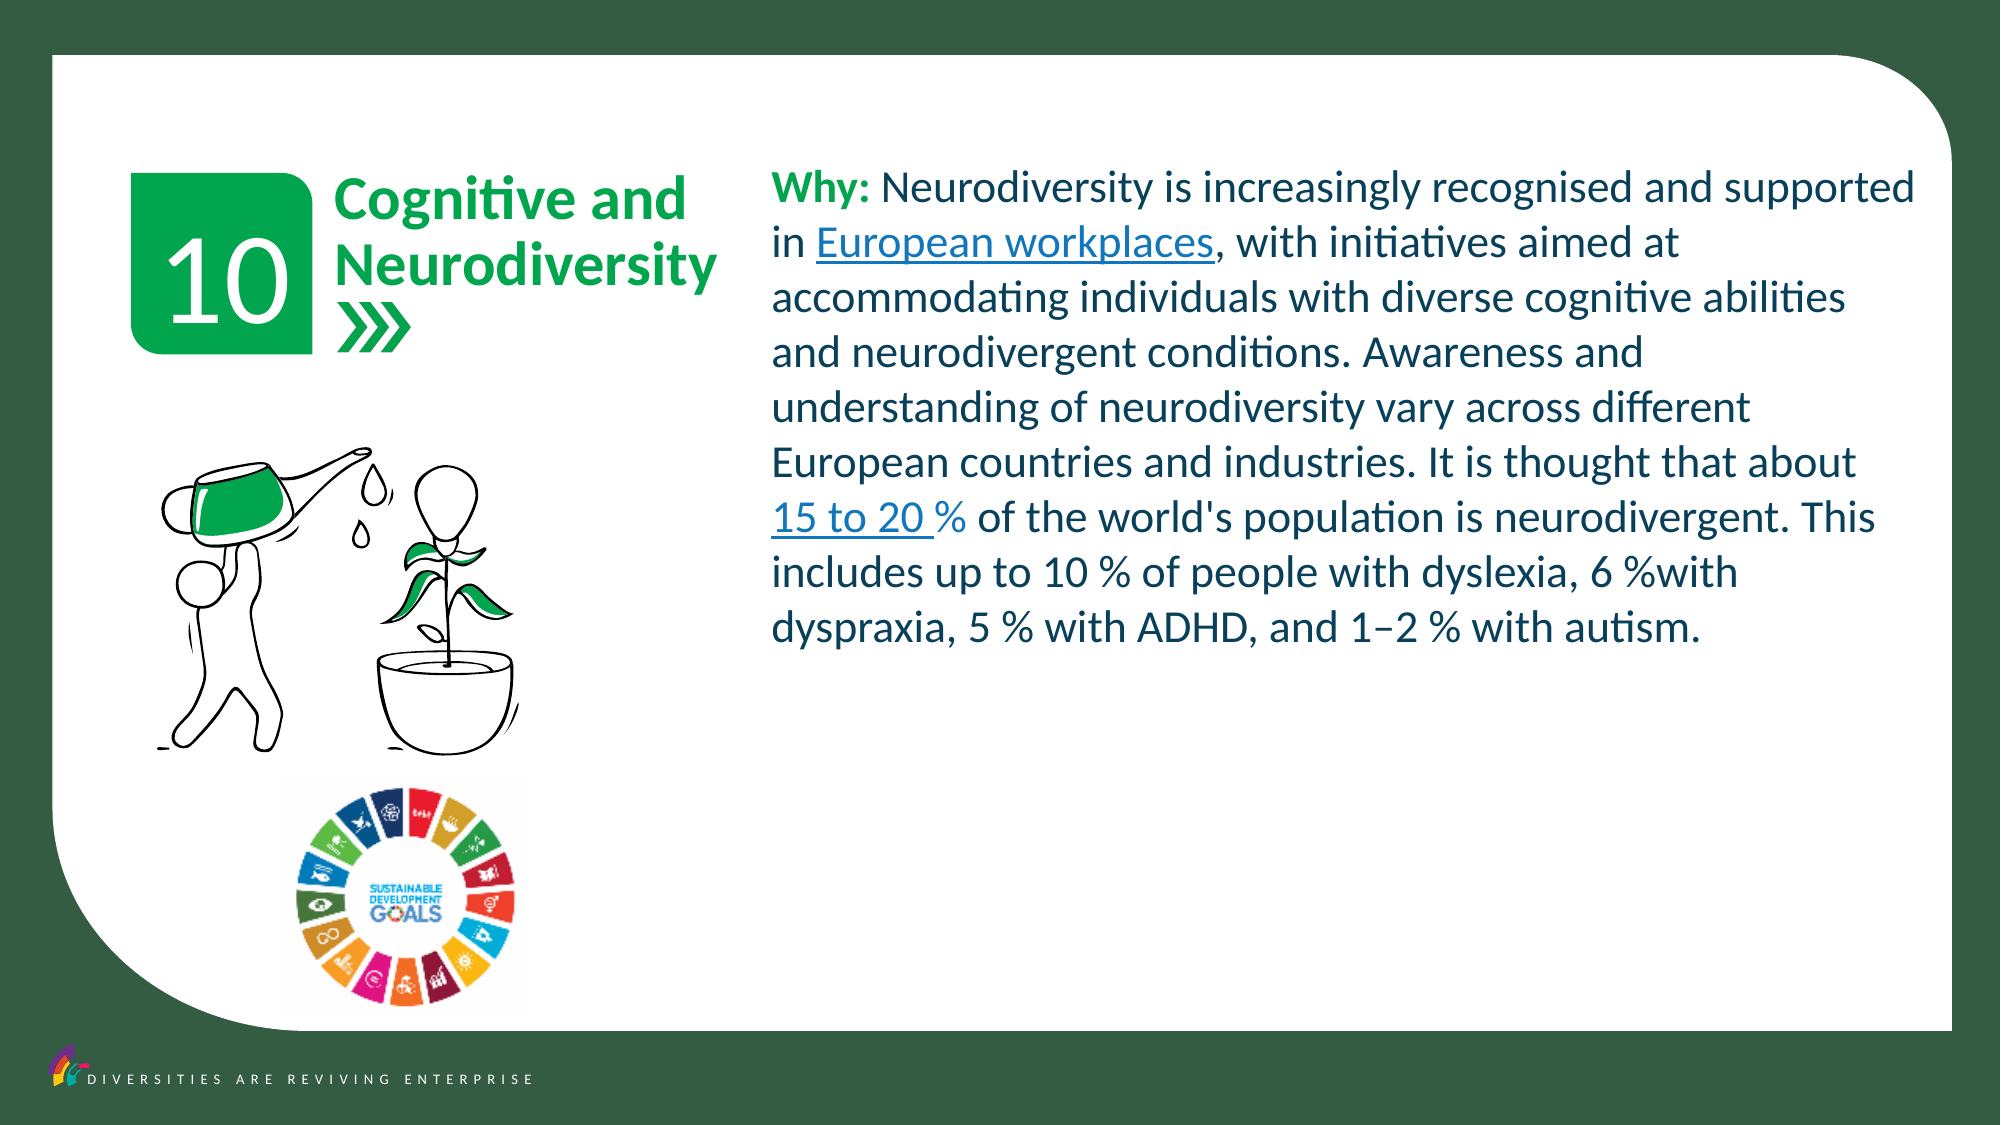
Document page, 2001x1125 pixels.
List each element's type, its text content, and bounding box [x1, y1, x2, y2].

text_box 10 [124, 169, 306, 327]
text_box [157, 447, 519, 756]
text_box Why: Neurodiversity is increasingly recognised and supported in European workplaces, with initiatives aimed at accommodating individuals with diverse cognitive abilities and neurodivergent conditions. Awareness and understanding of neurodiversity vary across different European countries and industries. It is thought that about 15 to 20 % of the world's population is neurodivergent. This includes up to 10 % of people with dyslexia, 6 %with dyspraxia, 5 % with ADHD, and 1–2 % with autism. [756, 149, 1933, 346]
text_box Cognitive and Neurodiversity [320, 160, 738, 337]
picture [330, 284, 417, 370]
text_box [130, 183, 314, 356]
picture [276, 776, 532, 1020]
